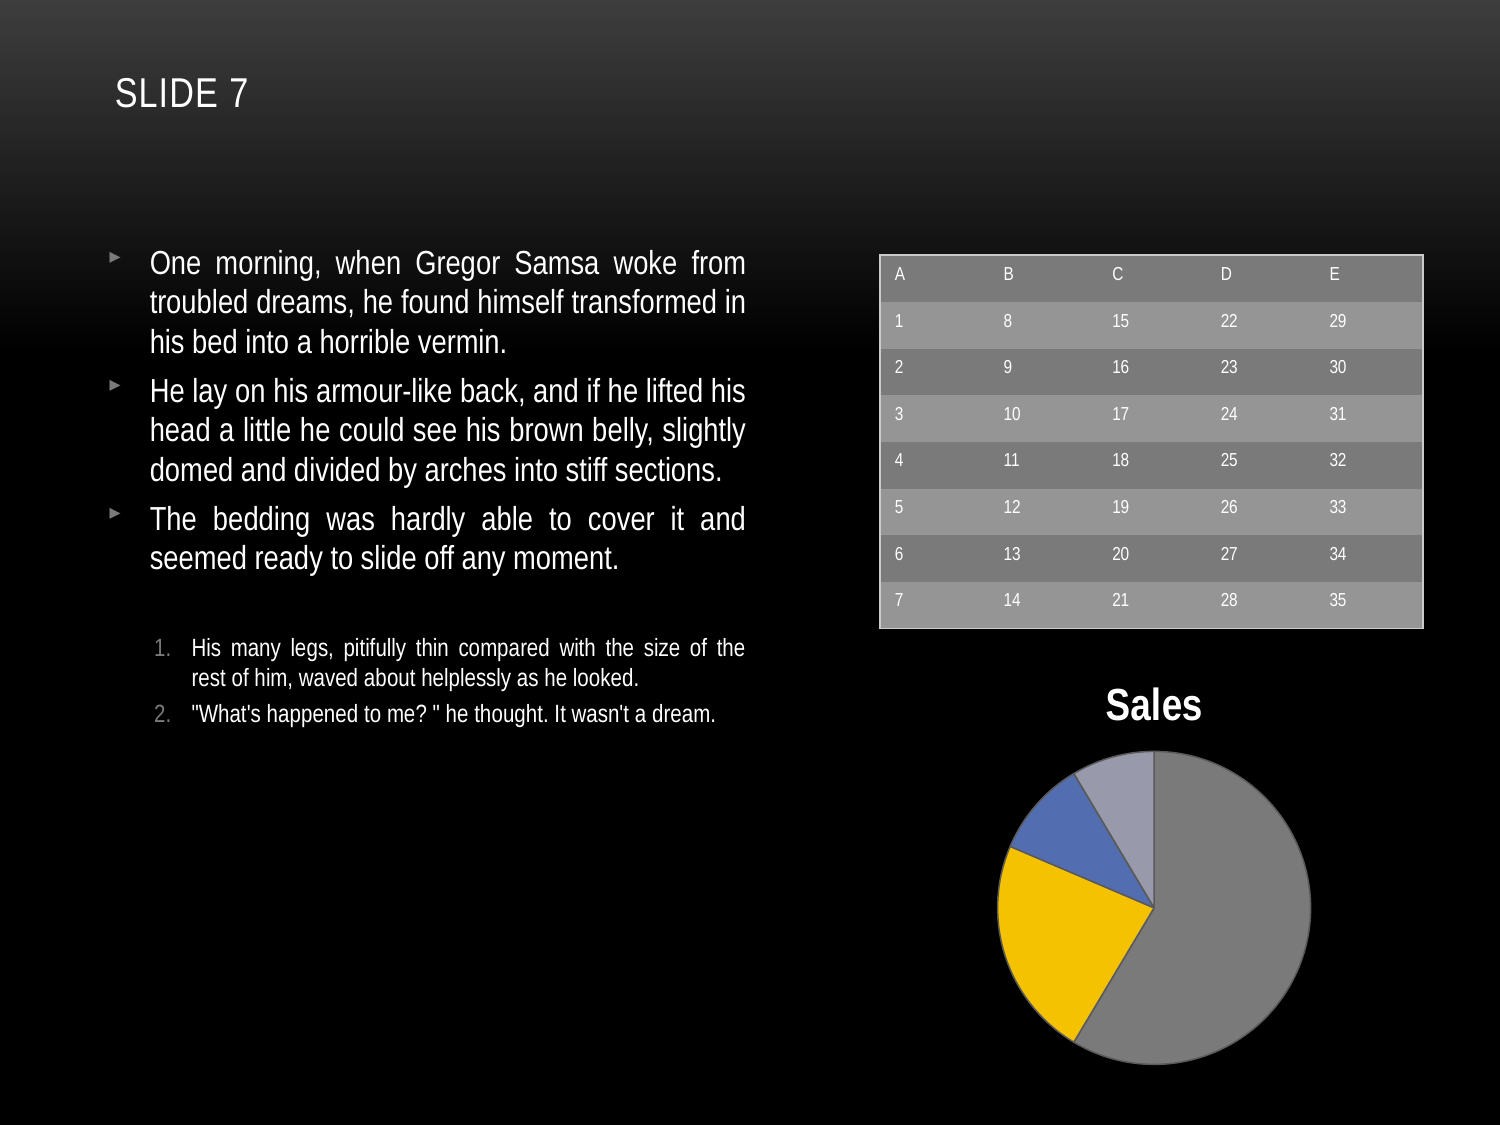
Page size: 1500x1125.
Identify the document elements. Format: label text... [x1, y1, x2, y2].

table_cell 16 [1097, 349, 1206, 395]
table_cell 31 [1315, 395, 1422, 442]
table_cell 25 [1206, 442, 1315, 489]
table_cell 30 [1315, 349, 1422, 395]
table_header B [989, 256, 1097, 302]
table_cell 8 [989, 302, 1097, 349]
table_cell 27 [1206, 535, 1315, 582]
table_cell 21 [1097, 582, 1206, 628]
table_cell 4 [881, 442, 989, 489]
table_cell 33 [1315, 489, 1422, 535]
table_cell 5 [881, 489, 989, 535]
table_cell 9 [989, 349, 1097, 395]
table_cell 7 [881, 582, 989, 628]
table_cell 10 [989, 395, 1097, 442]
table_cell 11 [989, 442, 1097, 489]
table_cell 26 [1206, 489, 1315, 535]
table_header A [881, 256, 989, 302]
table_cell 22 [1206, 302, 1315, 349]
table_cell 15 [1097, 302, 1206, 349]
table_cell 34 [1315, 535, 1422, 582]
text_box One morning, when Gregor Samsa woke from troubled dreams, he found himself transformed in his bed into a horrible vermin. He lay on his armour-like back, and if he lifted his head a little he could see his brown belly, slightly domed and divided by arches into stiff sections. The bedding was hardly able to cover it and seemed ready to slide off any moment. His many legs, pitifully thin compared with the size of the rest of him, waved about helplessly as he looked. "What's happened to me? " he thought. It wasn't a dream. [74, 233, 762, 976]
table_cell 20 [1097, 535, 1206, 582]
chart [888, 647, 1421, 1074]
table_cell 32 [1315, 442, 1422, 489]
table_cell 17 [1097, 395, 1206, 442]
table_cell 14 [989, 582, 1097, 628]
table_cell 29 [1315, 302, 1422, 349]
table_cell 2 [881, 349, 989, 395]
table_cell 12 [989, 489, 1097, 535]
table_header E [1315, 256, 1422, 302]
table_cell 1 [881, 302, 989, 349]
table_cell 35 [1315, 582, 1422, 628]
title Slide 7 [99, 19, 1400, 124]
table_cell 23 [1206, 349, 1315, 395]
table_cell 6 [881, 535, 989, 582]
table_cell 3 [881, 395, 989, 442]
table_cell 18 [1097, 442, 1206, 489]
table_cell 13 [989, 535, 1097, 582]
table_cell 28 [1206, 582, 1315, 628]
table_cell 24 [1206, 395, 1315, 442]
table_header D [1206, 256, 1315, 302]
table_header C [1097, 256, 1206, 302]
table_cell 19 [1097, 489, 1206, 535]
